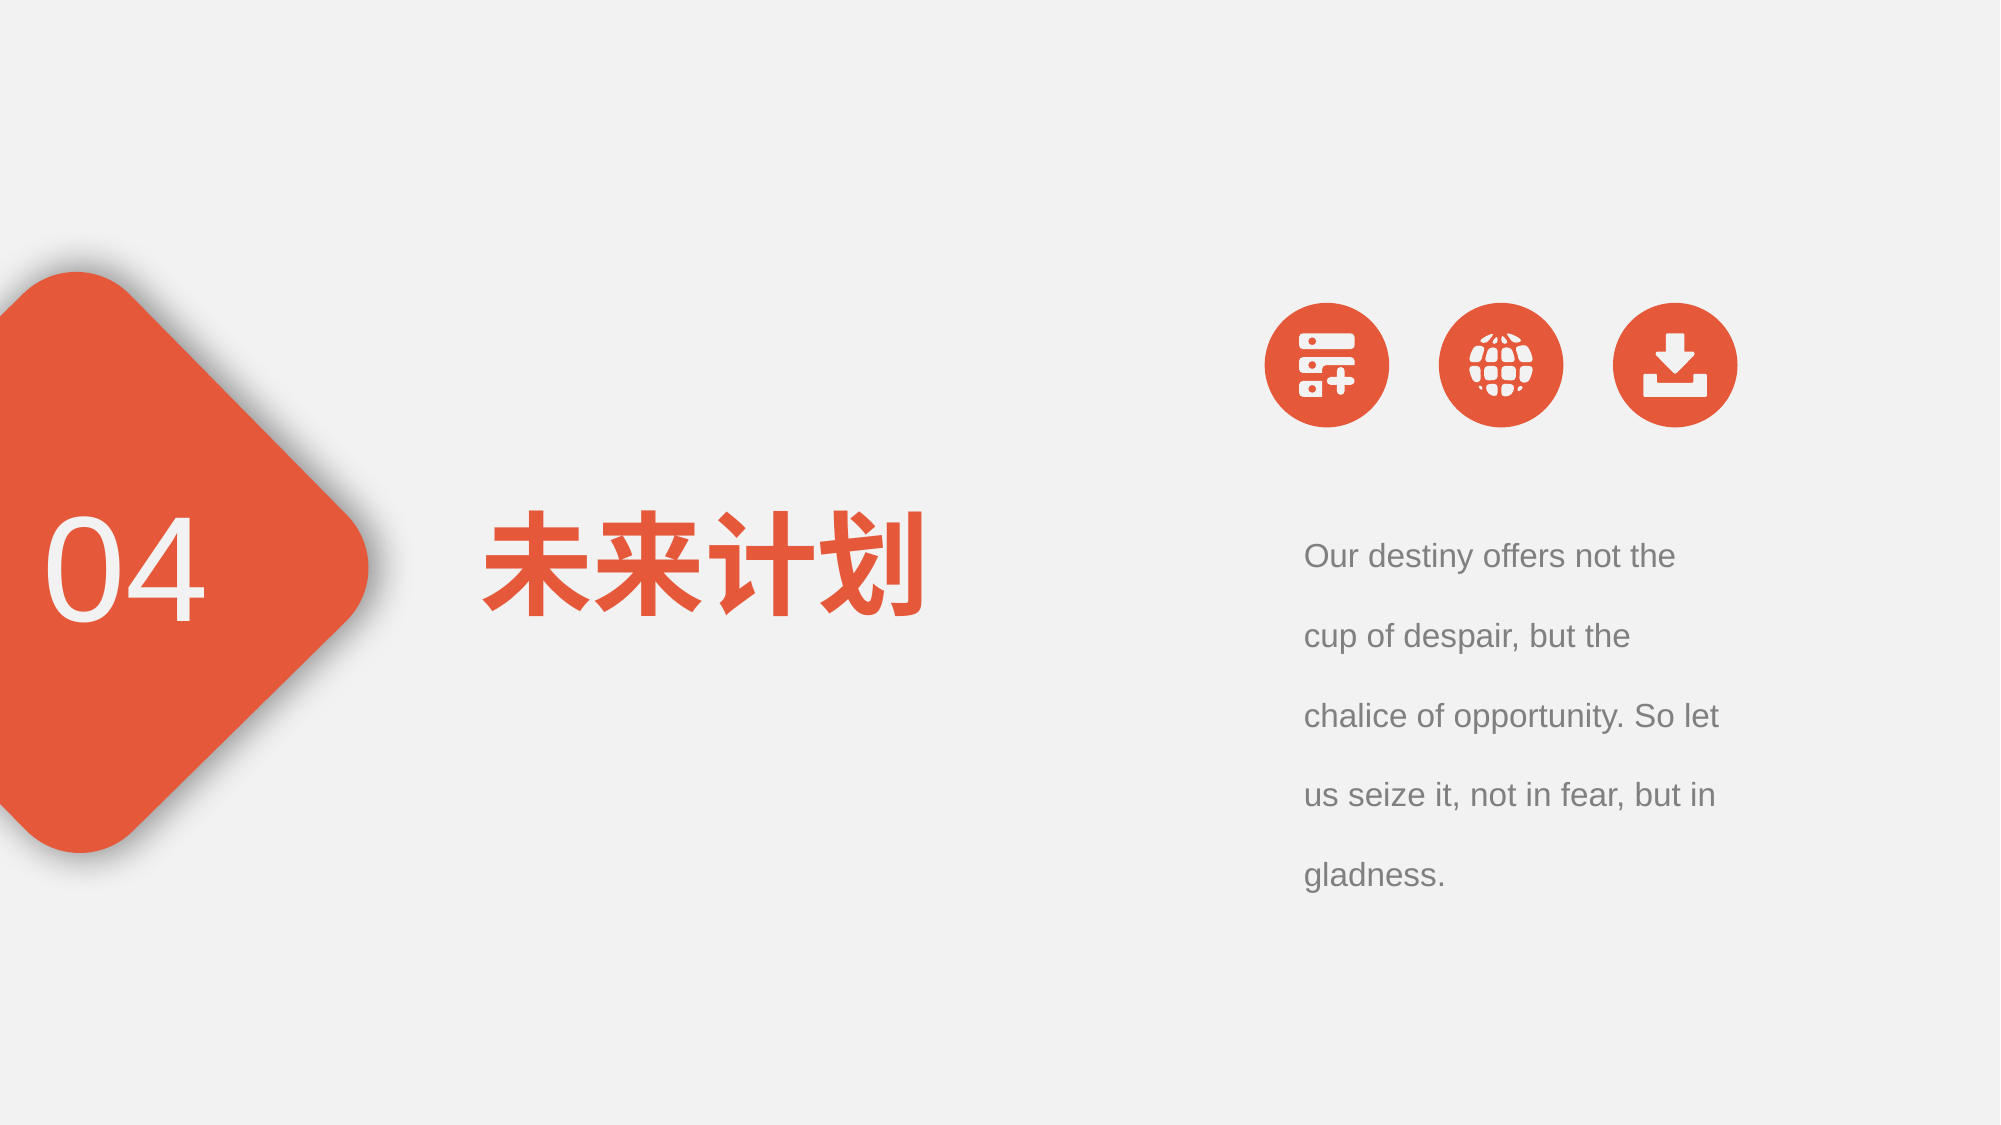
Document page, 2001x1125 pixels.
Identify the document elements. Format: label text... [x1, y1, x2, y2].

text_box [0, 332, 303, 793]
text_box 未来计划 [465, 486, 946, 637]
text_box Our destiny offers not the cup of despair, but the chalice of opportunity. So let us seize it, not in fear, but in gladness. [1289, 486, 1744, 901]
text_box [1264, 302, 1738, 428]
